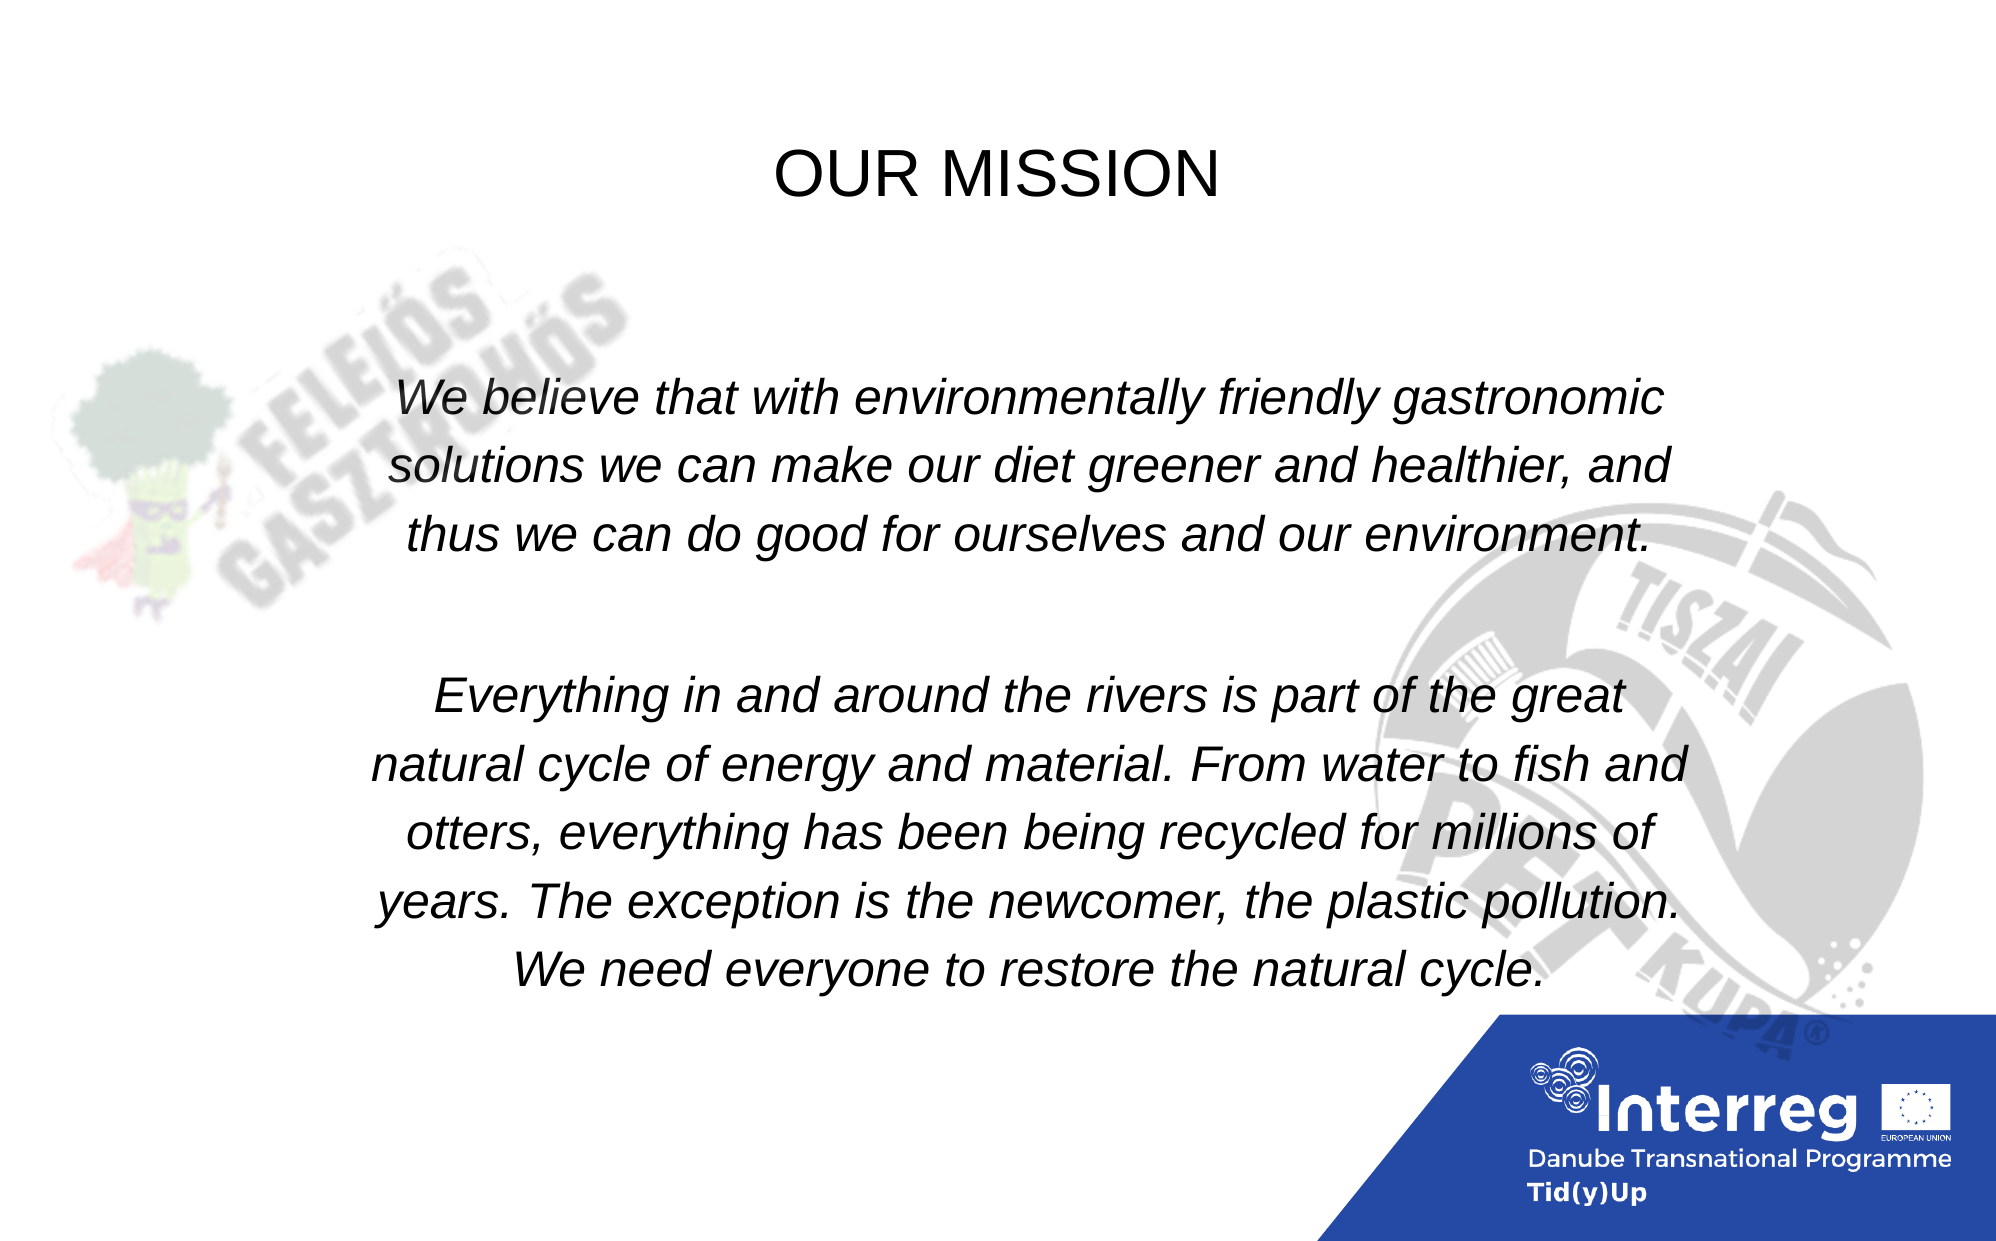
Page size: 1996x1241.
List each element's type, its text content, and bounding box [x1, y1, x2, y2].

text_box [1312, 1014, 1996, 1241]
text_box We believe that with environmentally friendly gastronomic solutions we can make our diet greener and healthier, and thus we can do good for ourselves and our environment. Everything in and around the rivers is part of the great natural cycle of energy and material. From water to fish and otters, everything has been being recycled for millions of years. The exception is the newcomer, the plastic pollution. We need everyone to restore the natural cycle. [340, 276, 1720, 1004]
picture [1332, 450, 1996, 1066]
picture [0, 224, 629, 560]
text_box OUR MISSION [507, 122, 1507, 217]
